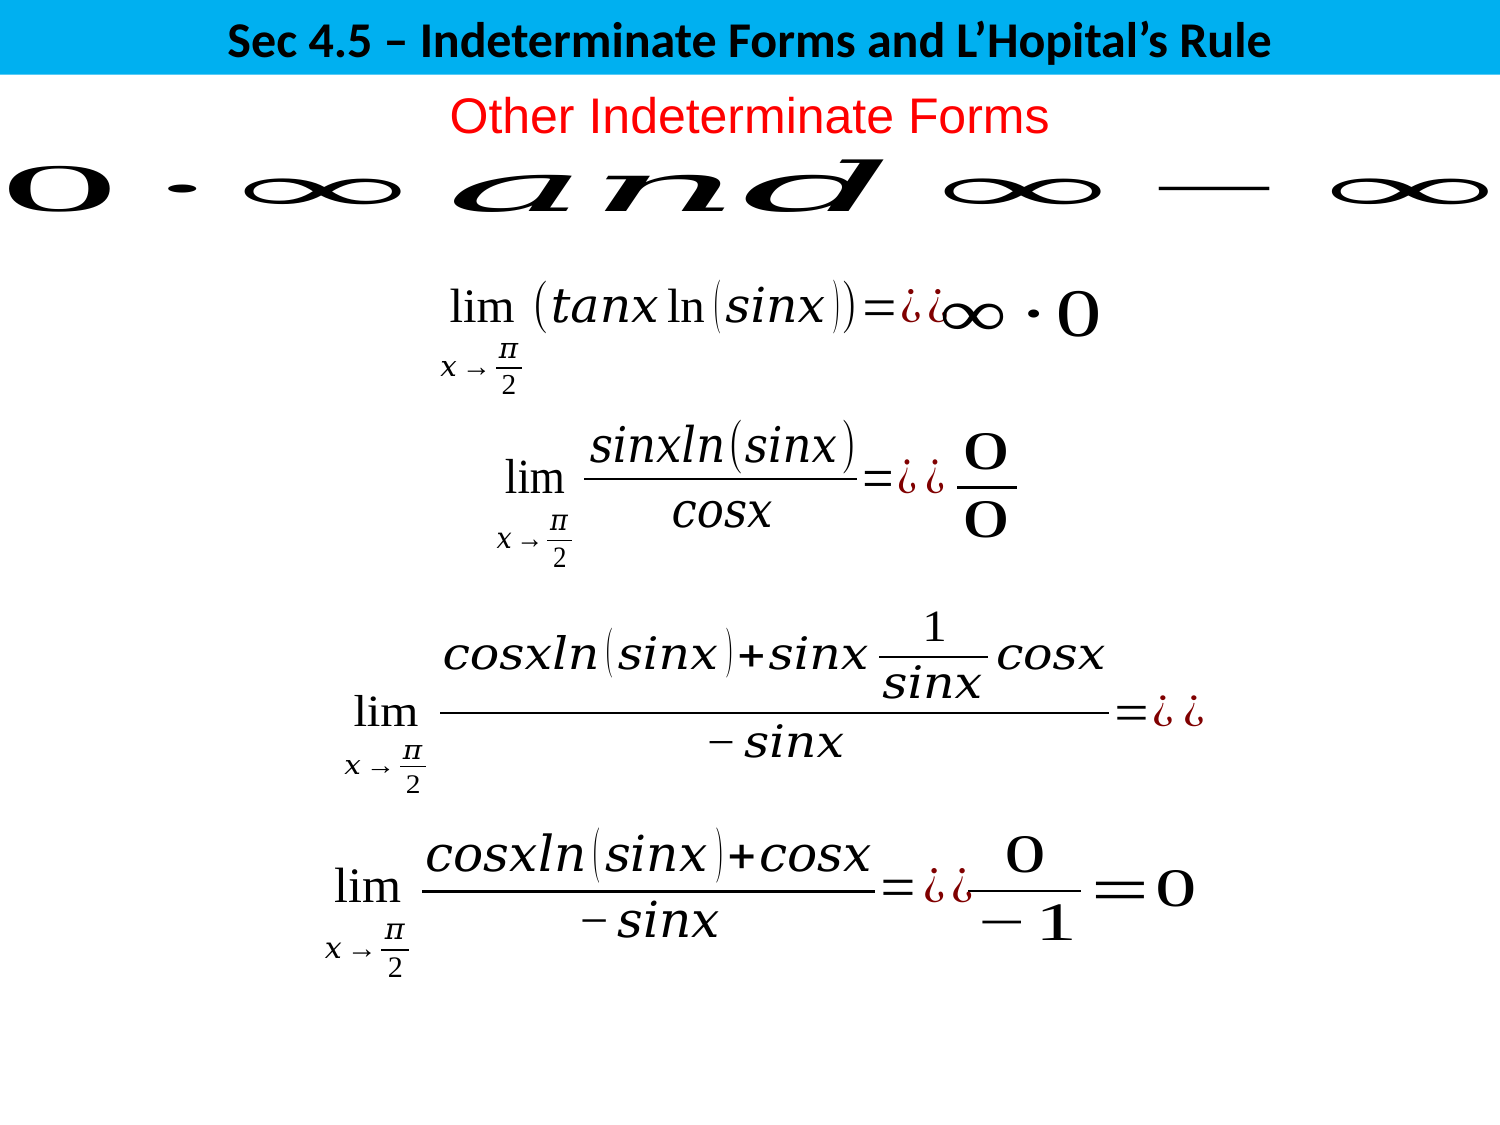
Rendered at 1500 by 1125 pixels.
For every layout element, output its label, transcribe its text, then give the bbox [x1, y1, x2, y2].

text_box Other Indeterminate Forms [0, 75, 1500, 151]
text_box Sec 4.5 – Indeterminate Forms and L’Hopital’s Rule [0, 0, 1500, 75]
